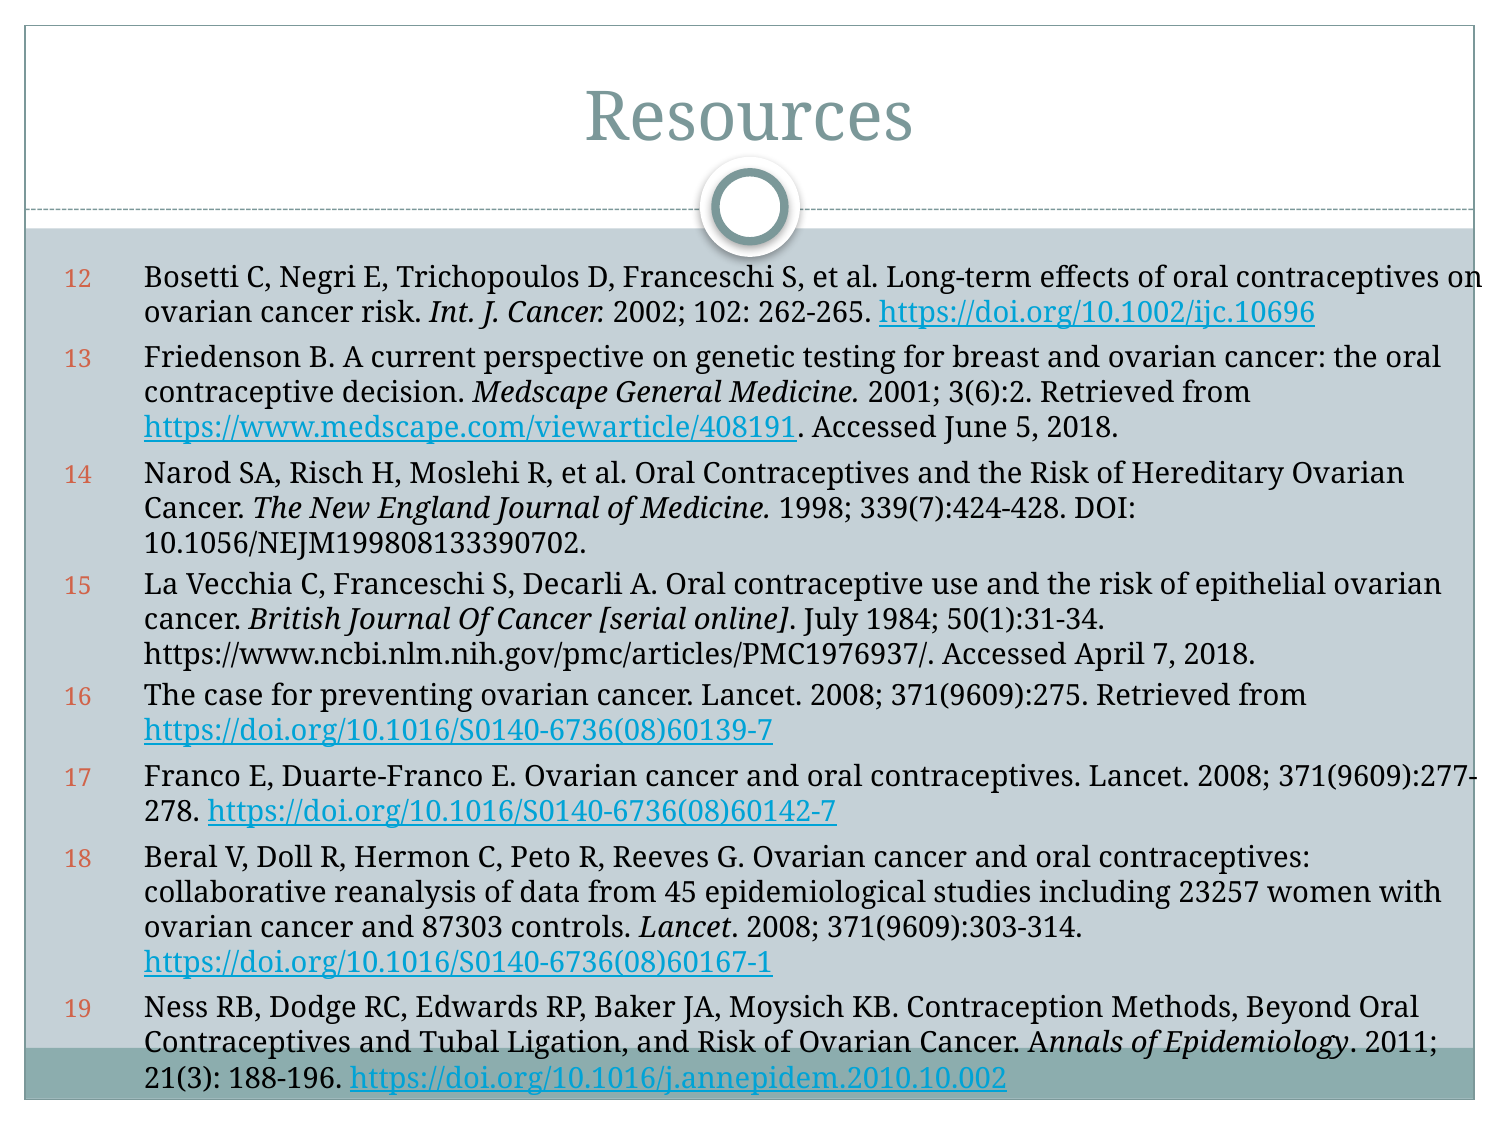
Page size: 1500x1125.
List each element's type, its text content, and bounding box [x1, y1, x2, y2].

list Bosetti C, Negri E, Trichopoulos D, Franceschi S, et al. Long‐term effects of oral contraceptives on ovarian cancer risk. Int. J. Cancer. 2002; 102: 262-265. https://doi.org/10.1002/ijc.10696 Friedenson B. A current perspective on genetic testing for breast and ovarian cancer: the oral contraceptive decision. Medscape General Medicine. 2001; 3(6):2. Retrieved from https://www.medscape.com/viewarticle/408191. Accessed June 5, 2018. Narod SA, Risch H, Moslehi R, et al. Oral Contraceptives and the Risk of Hereditary Ovarian Cancer. The New England Journal of Medicine. 1998; 339(7):424-428. DOI: 10.1056/NEJM199808133390702. La Vecchia C, Franceschi S, Decarli A. Oral contraceptive use and the risk of epithelial ovarian cancer. British Journal Of Cancer [serial online]. July 1984; 50(1):31-34. https://www.ncbi.nlm.nih.gov/pmc/articles/PMC1976937/. Accessed April 7, 2018. The case for preventing ovarian cancer. Lancet. 2008; 371(9609):275. Retrieved from https://doi.org/10.1016/S0140-6736(08)60139-7 Franco E, Duarte-Franco E. Ovarian cancer and oral contraceptives. Lancet. 2008; 371(9609):277-278. https://doi.org/10.1016/S0140-6736(08)60142-7 Beral V, Doll R, Hermon C, Peto R, Reeves G. Ovarian cancer and oral contraceptives: collaborative reanalysis of data from 45 epidemiological studies including 23257 women with ovarian cancer and 87303 controls. Lancet. 2008; 371(9609):303-314. https://doi.org/10.1016/S0140-6736(08)60167-1 Ness RB, Dodge RC, Edwards RP, Baker JA, Moysich KB. Contraception Methods, Beyond Oral Contraceptives and Tubal Ligation, and Risk of Ovarian Cancer. Annals of Epidemiology. 2011; 21(3): 188-196. https://doi.org/10.1016/j.annepidem.2010.10.002 [49, 250, 1500, 1125]
title Resources [49, 37, 1450, 162]
